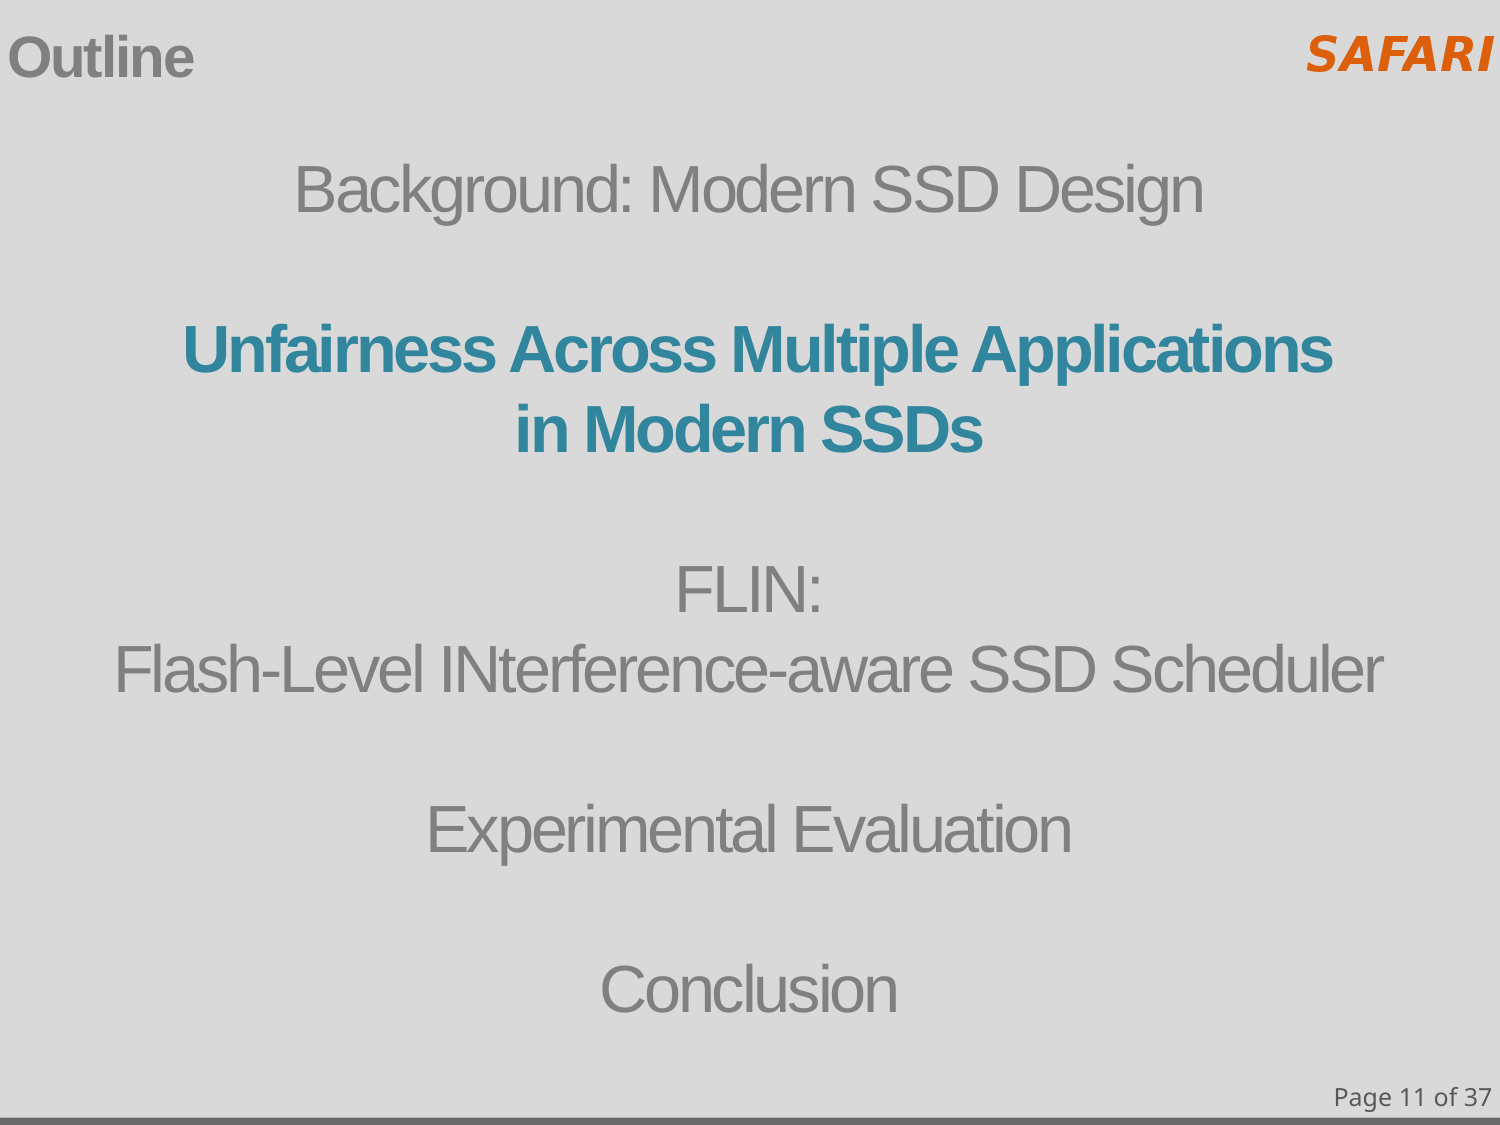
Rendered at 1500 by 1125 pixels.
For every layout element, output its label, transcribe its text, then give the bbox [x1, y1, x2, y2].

picture [1305, 26, 1500, 83]
text_box Outline [0, 22, 1300, 93]
slide_number Page 11 of 37 [1275, 1079, 1500, 1118]
title Background: Modern SSD Design Unfairness Across Multiple Applications in Modern SSDs FLIN: Flash-Level INterference-aware SSD Scheduler Experimental Evaluation Conclusion [0, 151, 1500, 1027]
